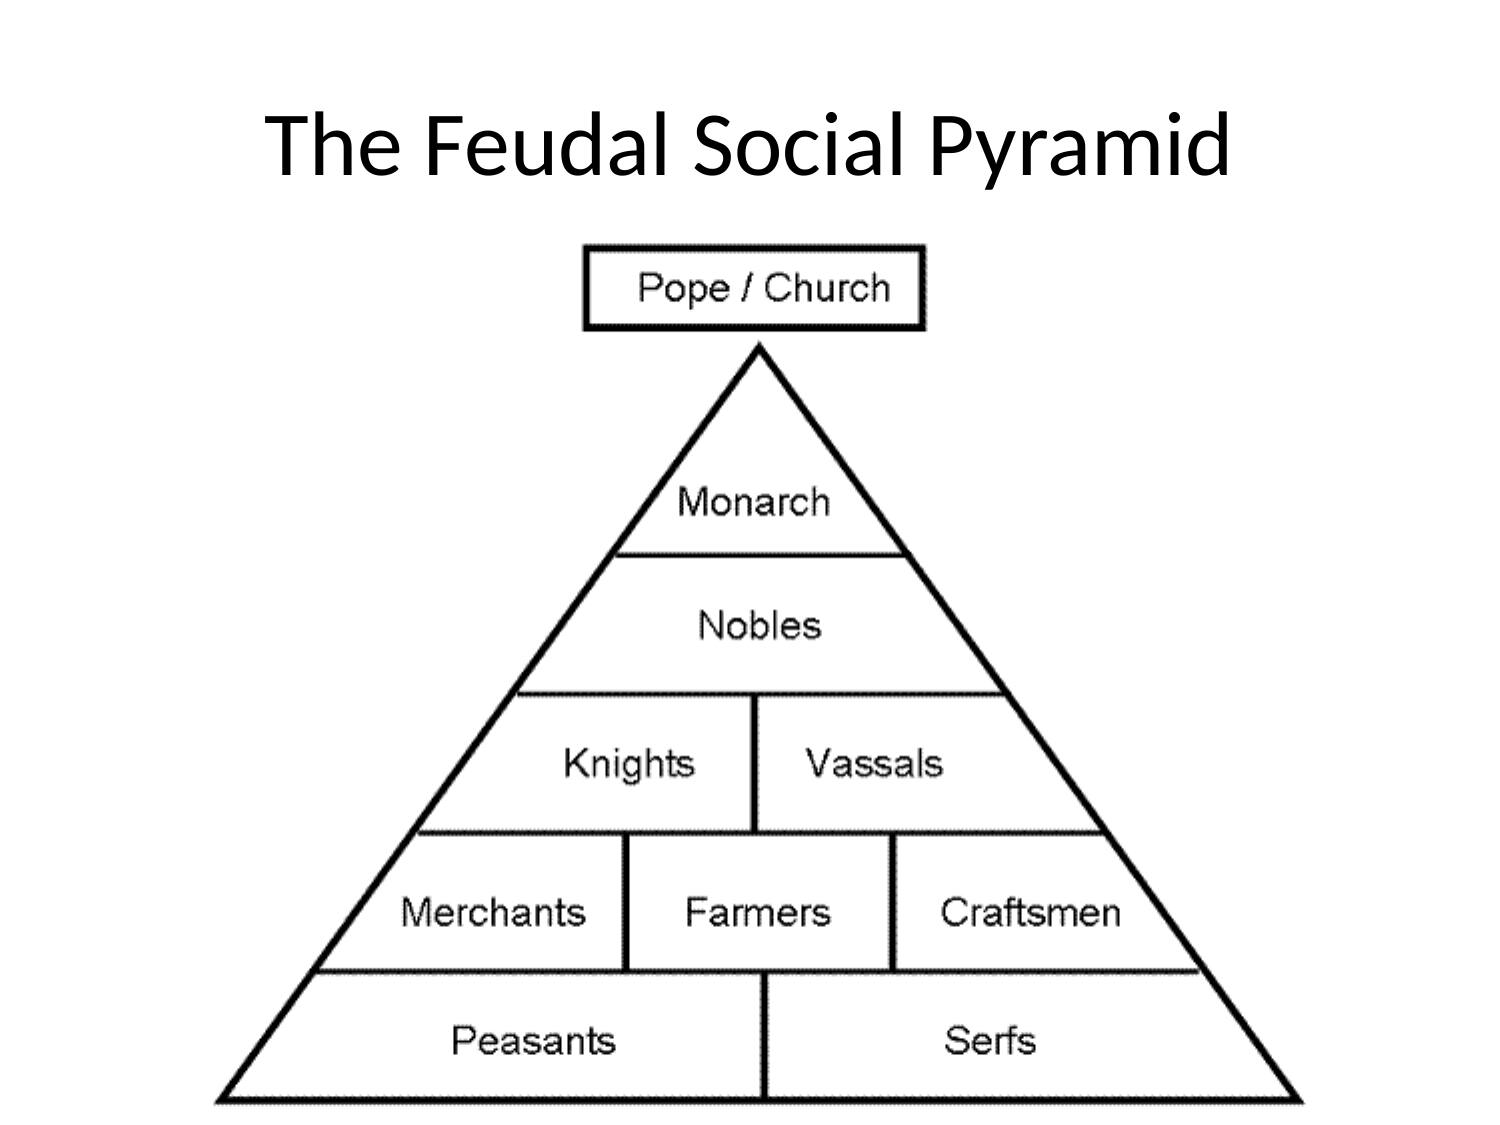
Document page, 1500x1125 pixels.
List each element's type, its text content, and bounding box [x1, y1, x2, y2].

title The Feudal Social Pyramid [75, 45, 1425, 231]
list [74, 232, 1426, 1115]
